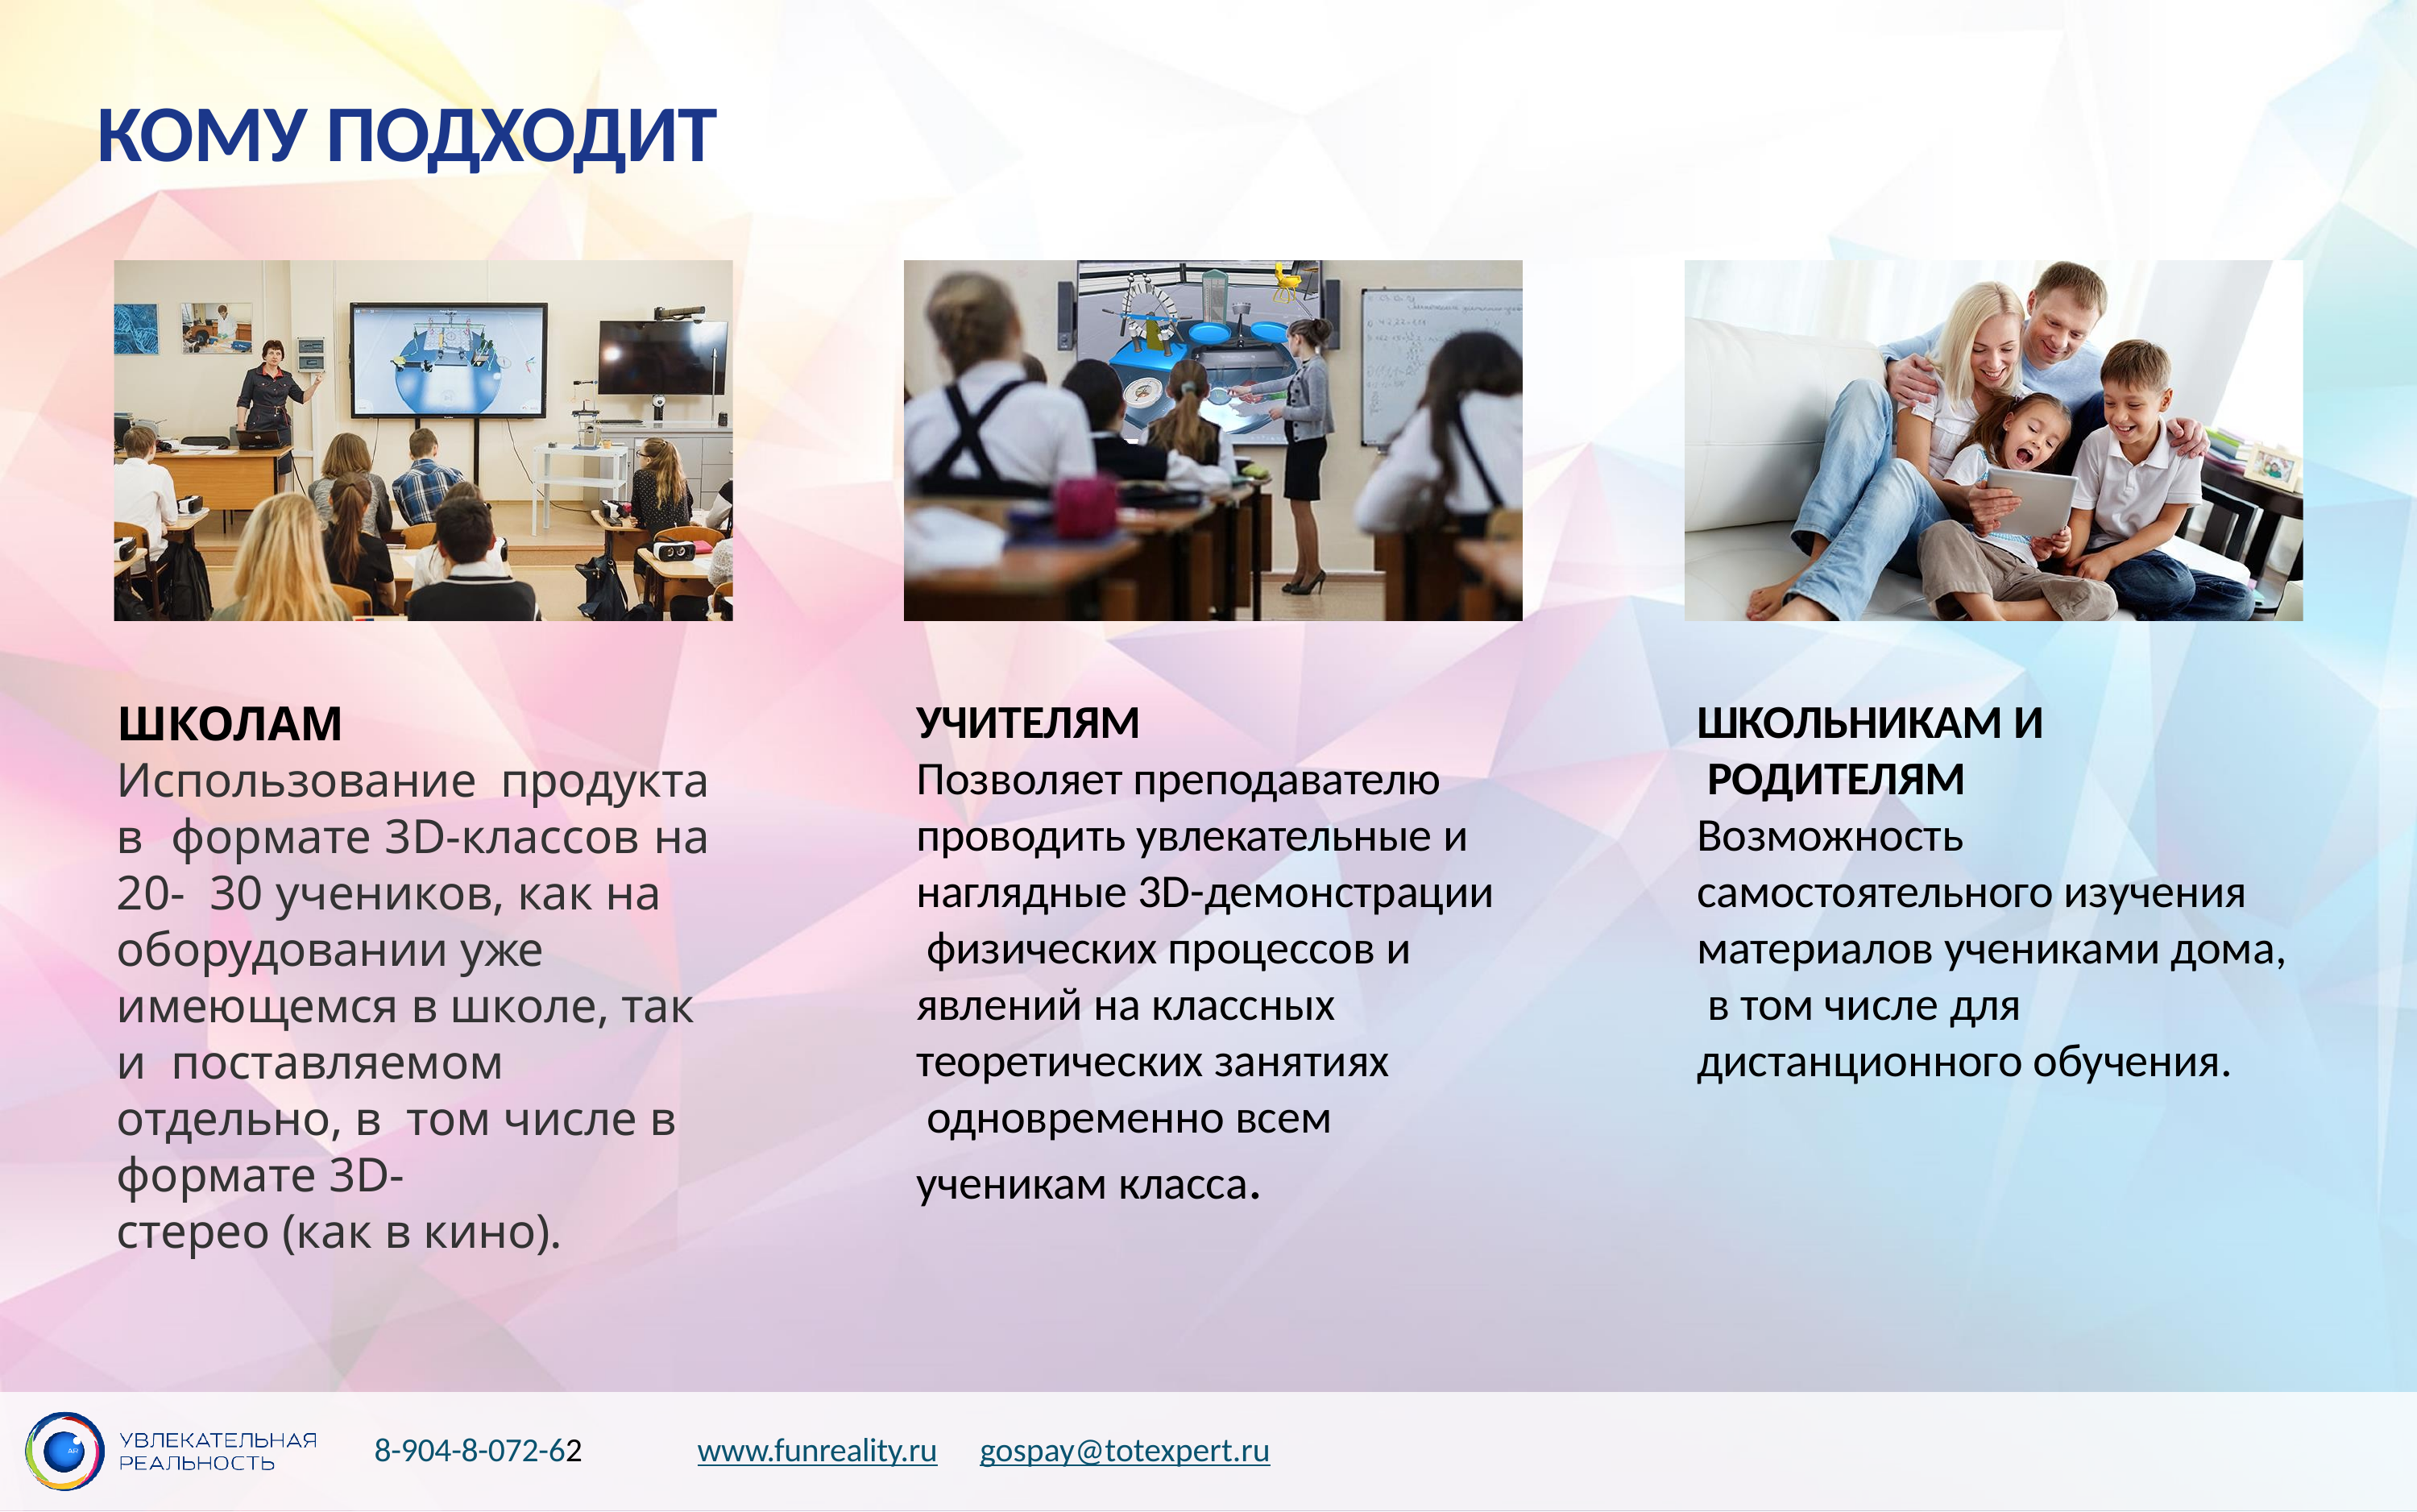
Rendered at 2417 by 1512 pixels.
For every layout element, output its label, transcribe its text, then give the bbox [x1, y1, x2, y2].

text_box [904, 260, 1523, 621]
footer gospay@totexpert.ru [978, 1435, 1309, 1512]
text_box ШКОЛАМ Использование продукта в формате 3D-классов на 20- 30 учеников, как на оборудовании уже имеющемся в школе, так и поставляемом отдельно, в том числе в формате 3D- стерео (как в кино). [114, 691, 711, 1257]
text_box [1685, 260, 2303, 621]
title КОМУ ПОДХОДИТ [97, 78, 2321, 333]
text_box [114, 260, 733, 621]
picture [0, 0, 2417, 1392]
text_box ШКОЛЬНИКАМ И РОДИТЕЛЯМ Возможность самостоятельного изучения материалов учениками дома, в том числе для дистанционного обучения. [1694, 690, 2294, 1087]
picture [17, 1404, 323, 1498]
text_box УЧИТЕЛЯМ Позволяет преподавателю проводить увлекательные и наглядные 3D-демонстрации физических процессов и явлений на классных теоретических занятиях одновременно всем ученикам класса. [914, 690, 1502, 1211]
text_box 8-904-8-072-62 [372, 1435, 626, 1469]
text_box www.funreality.ru [695, 1435, 945, 1469]
